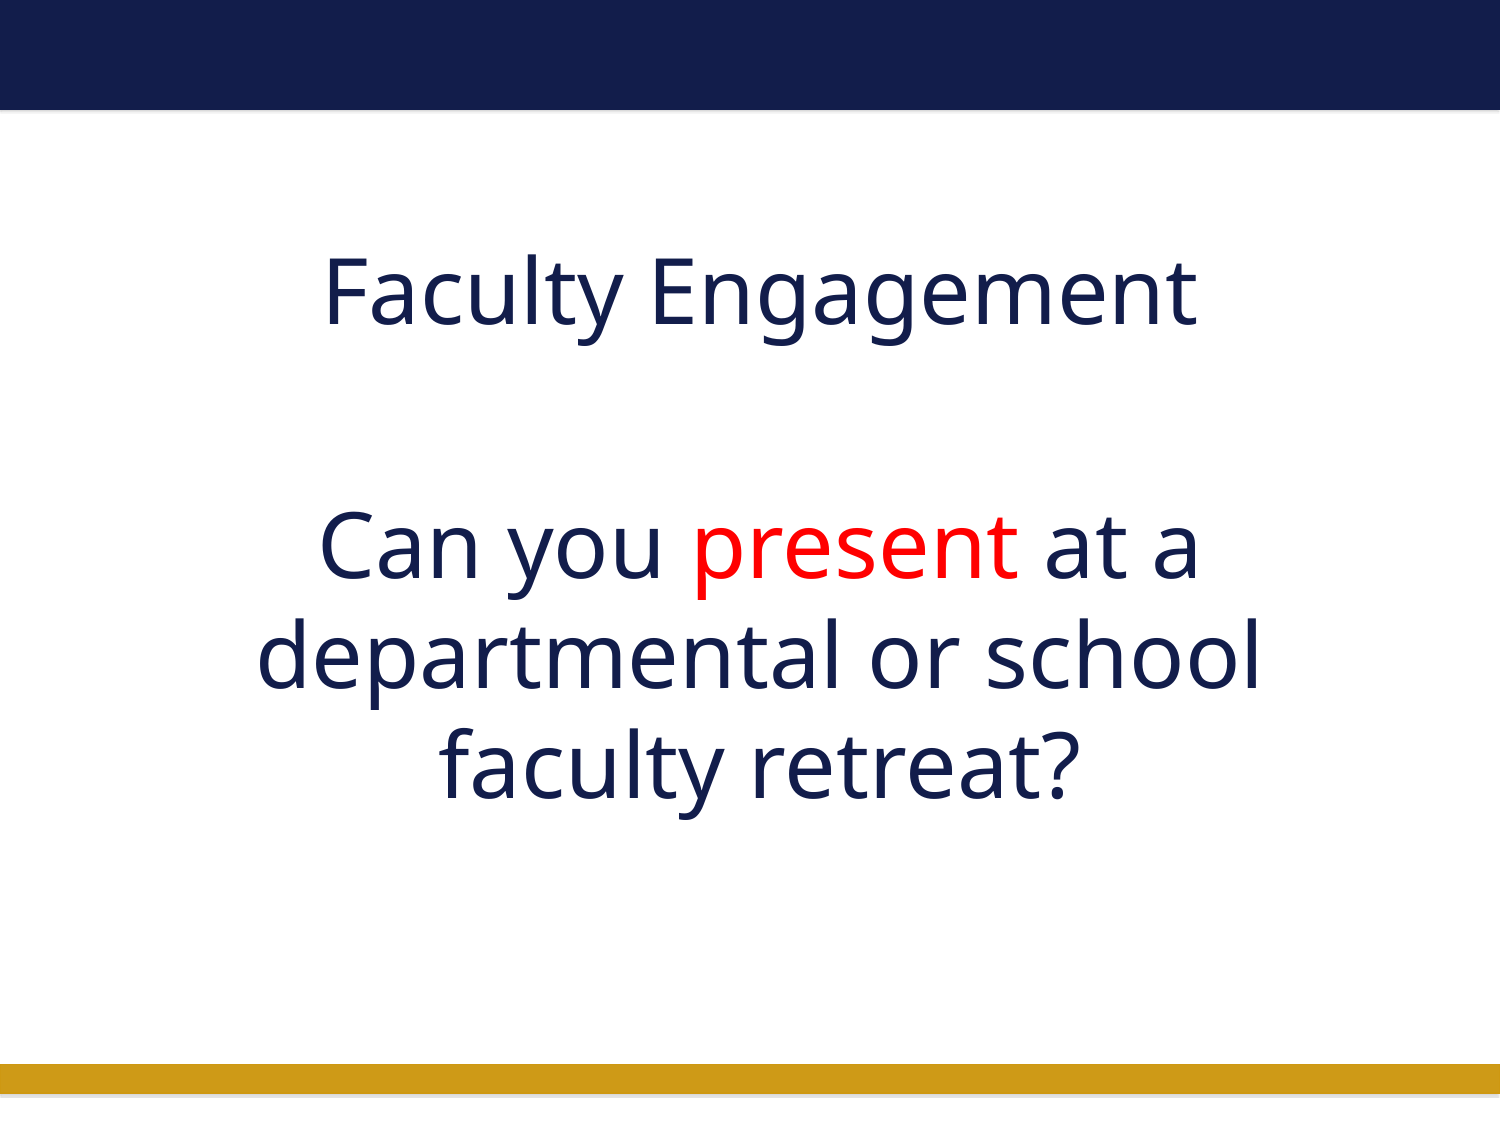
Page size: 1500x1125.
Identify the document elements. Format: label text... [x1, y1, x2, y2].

list Can you present at a departmental or school faculty retreat? [95, 479, 1425, 850]
title Faculty Engagement [95, 173, 1425, 402]
